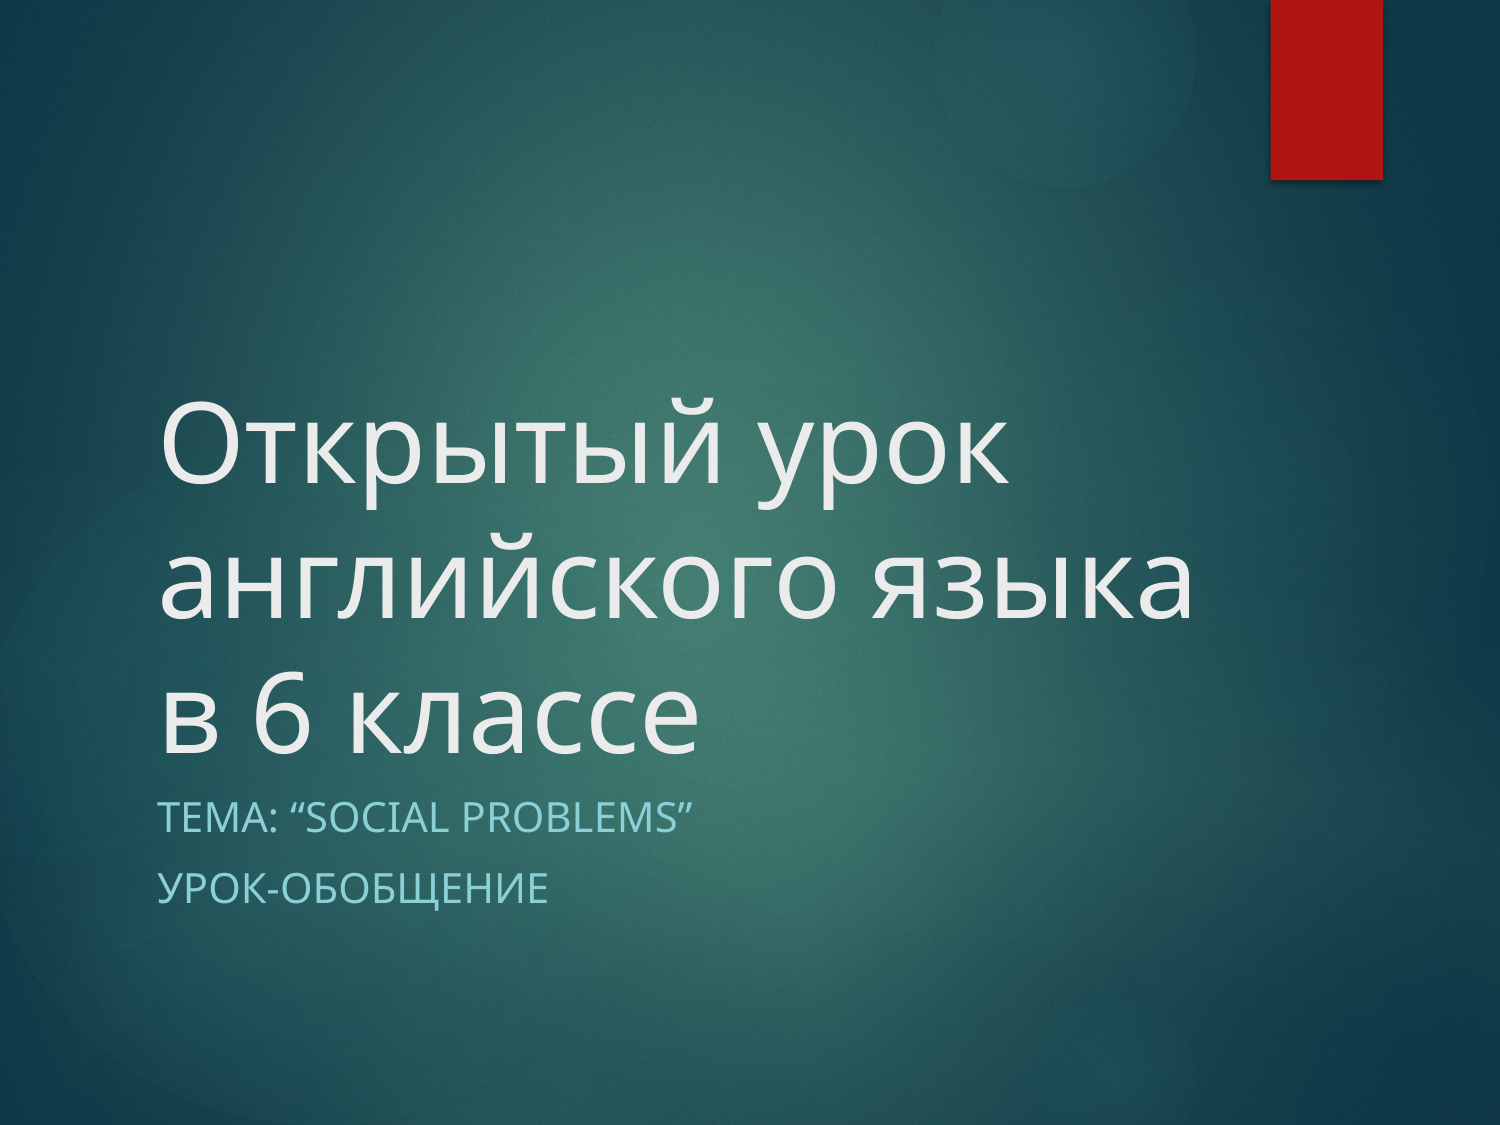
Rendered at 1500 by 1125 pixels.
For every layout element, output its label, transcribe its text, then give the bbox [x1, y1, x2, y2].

title Открытый урок английского языка в 6 классе [142, 237, 1229, 783]
subtitle Тема: “Social problems” Урок-обобщение [142, 783, 1229, 925]
